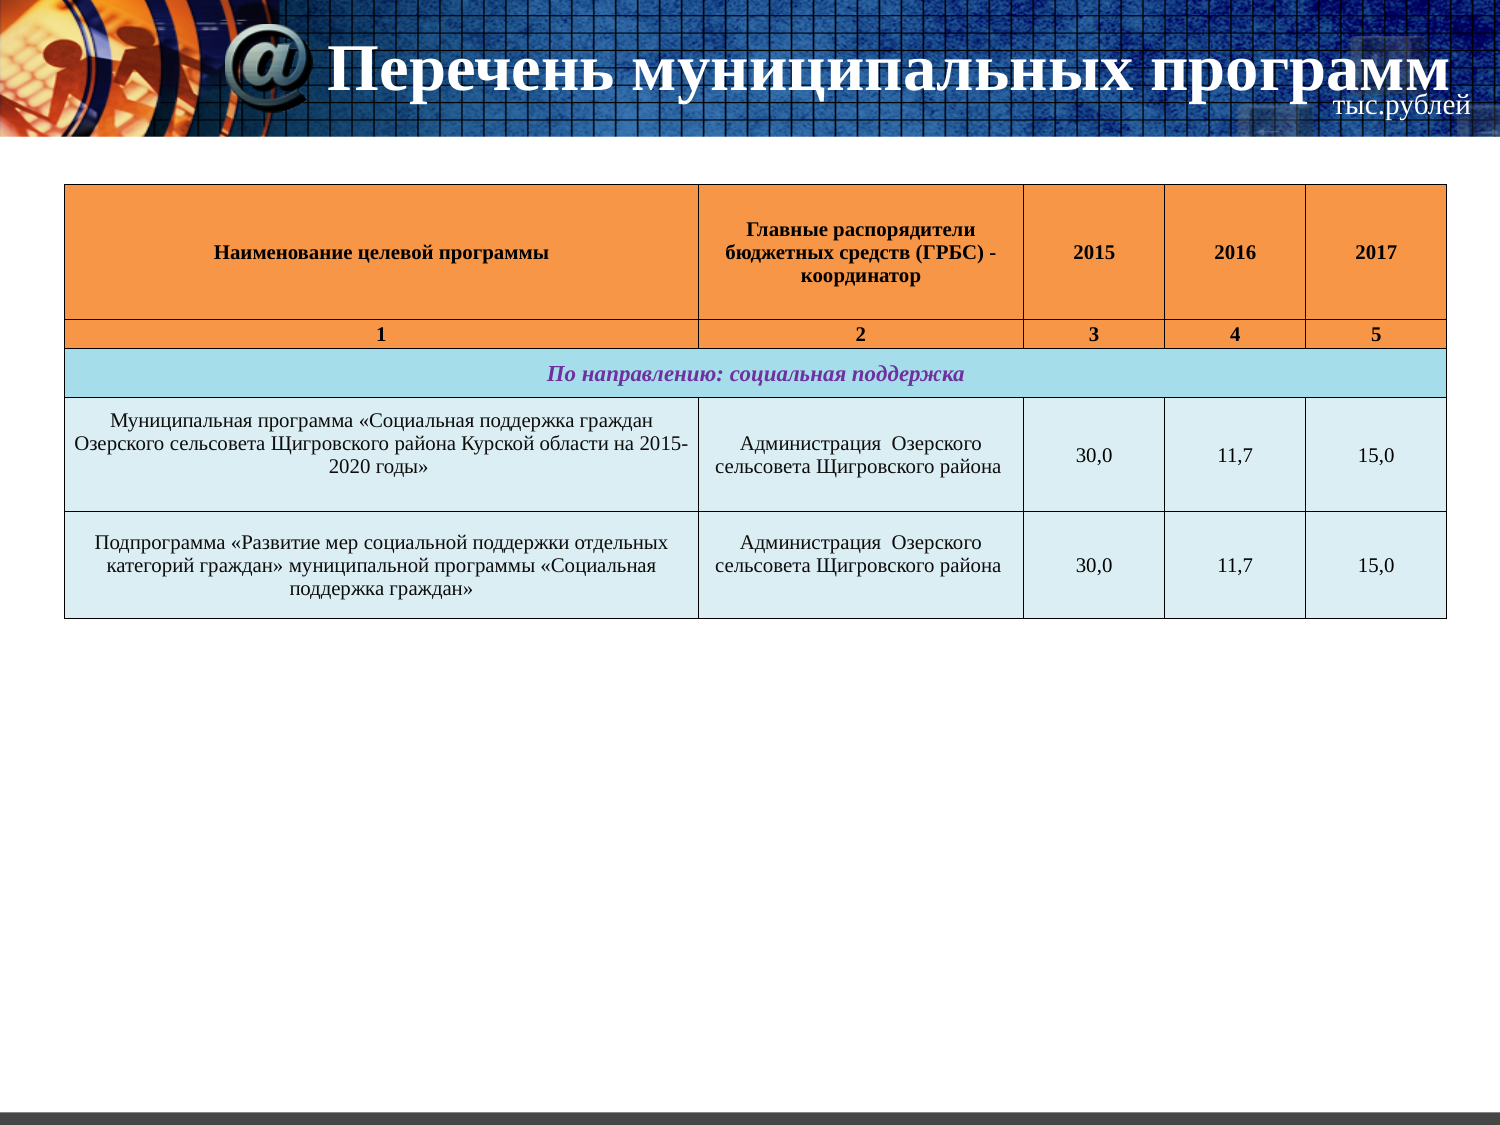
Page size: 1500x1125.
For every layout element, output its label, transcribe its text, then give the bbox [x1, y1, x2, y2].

table_cell 15,0 [1306, 398, 1446, 511]
table_cell По направлению: социальная поддержка [65, 349, 1446, 397]
table_header 2017 [1306, 185, 1446, 319]
picture [0, 0, 1500, 138]
table_cell 3 [1024, 320, 1164, 348]
table_header Наименование целевой программы [65, 185, 698, 319]
text_box тыс.рублей [1317, 78, 1487, 128]
table_header 2015 [1024, 185, 1164, 319]
table_header Главные распорядители бюджетных средств (ГРБС) -координатор [699, 185, 1023, 319]
table_cell Администрация Озерского сельсовета Щигровского района [699, 398, 1023, 511]
table_cell 2 [699, 320, 1023, 348]
table_cell 30,0 [1024, 512, 1164, 618]
table_cell 4 [1165, 320, 1305, 348]
table_cell 1 [65, 320, 698, 348]
table_cell 5 [1306, 320, 1446, 348]
table_cell Муниципальная программа «Социальная поддержка граждан Озерского сельсовета Щигровского района Курской области на 2015-2020 годы» [65, 398, 698, 511]
table_cell 11,7 [1165, 398, 1305, 511]
table_cell 15,0 [1306, 512, 1446, 618]
table_header 2016 [1165, 185, 1305, 319]
table_cell Администрация Озерского сельсовета Щигровского района [699, 512, 1023, 618]
title Перечень муниципальных программ [312, 17, 1488, 111]
table_cell 30,0 [1024, 398, 1164, 511]
table_cell 11,7 [1165, 512, 1305, 618]
table_cell Подпрограмма «Развитие мер социальной поддержки отдельных категорий граждан» муниципальной программы «Социальная поддержка граждан» [65, 512, 698, 618]
